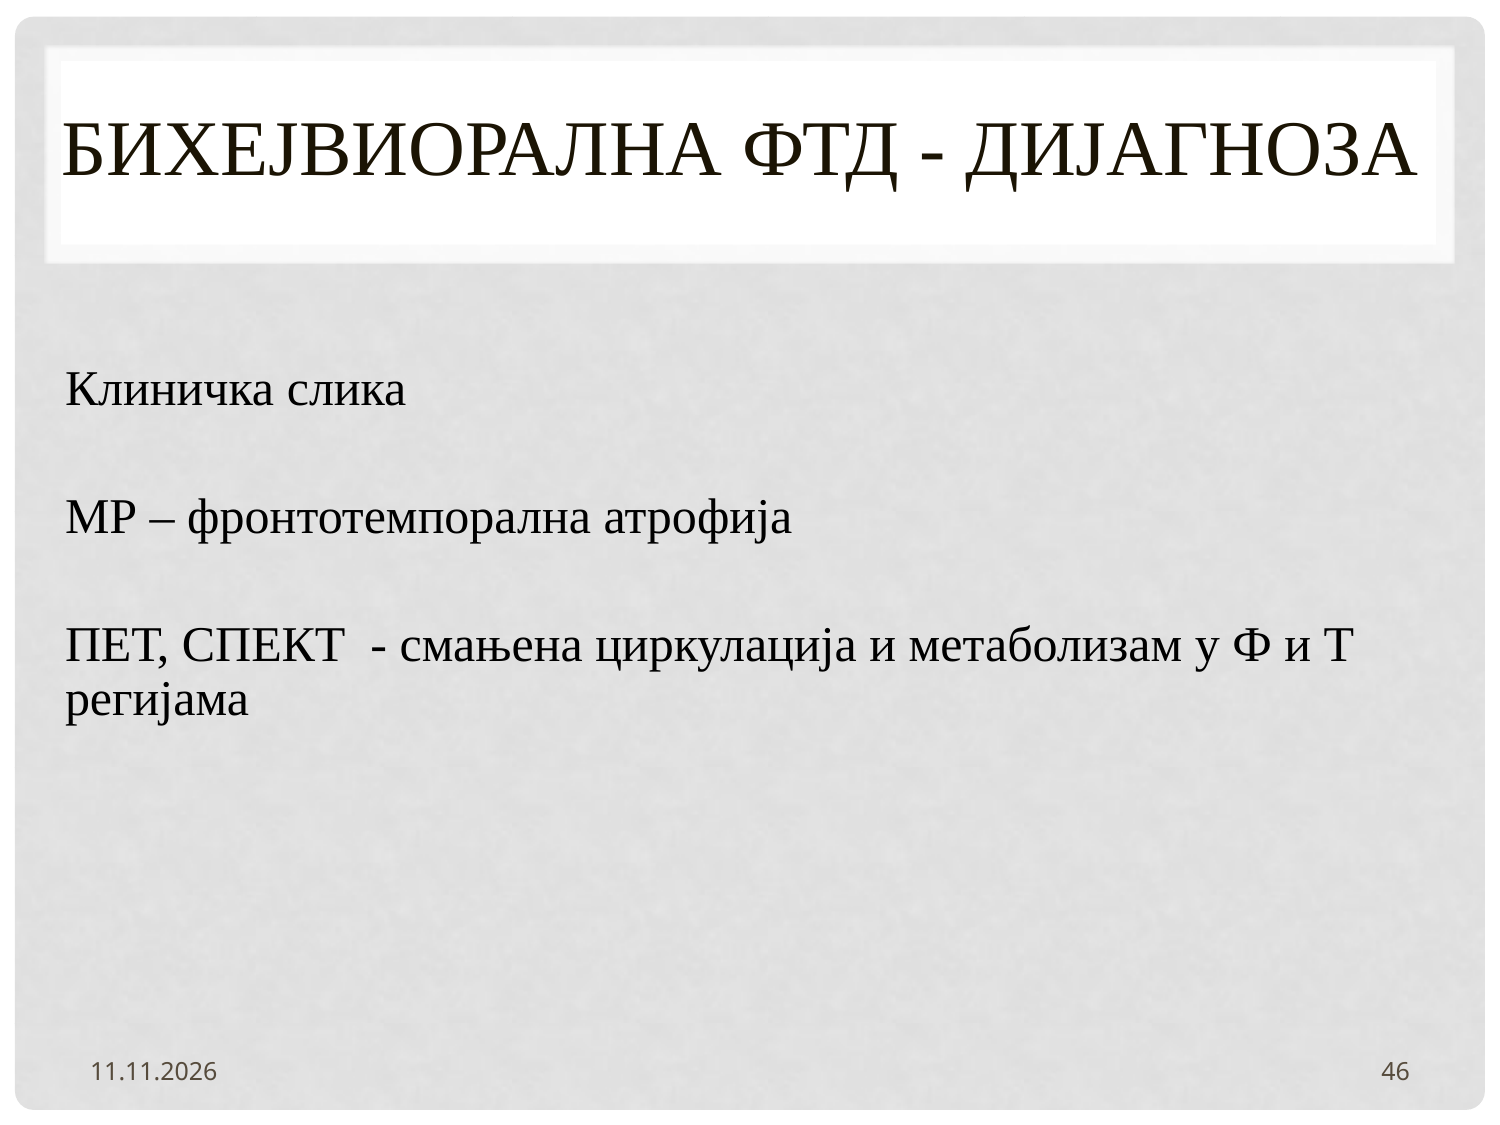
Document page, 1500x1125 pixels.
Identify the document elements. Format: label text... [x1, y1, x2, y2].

title БИХЕЈВИОРАЛНА ФТД - дијагноза [24, 50, 1456, 238]
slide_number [75, 1042, 425, 1103]
slide_number 46 [1074, 1042, 1425, 1103]
text_box Клиничка слика МР – фронтотемпорална атрофија ПЕТ, СПЕКТ - смањена циркулација и метаболизам у Ф и Т регијама [49, 284, 1470, 1105]
